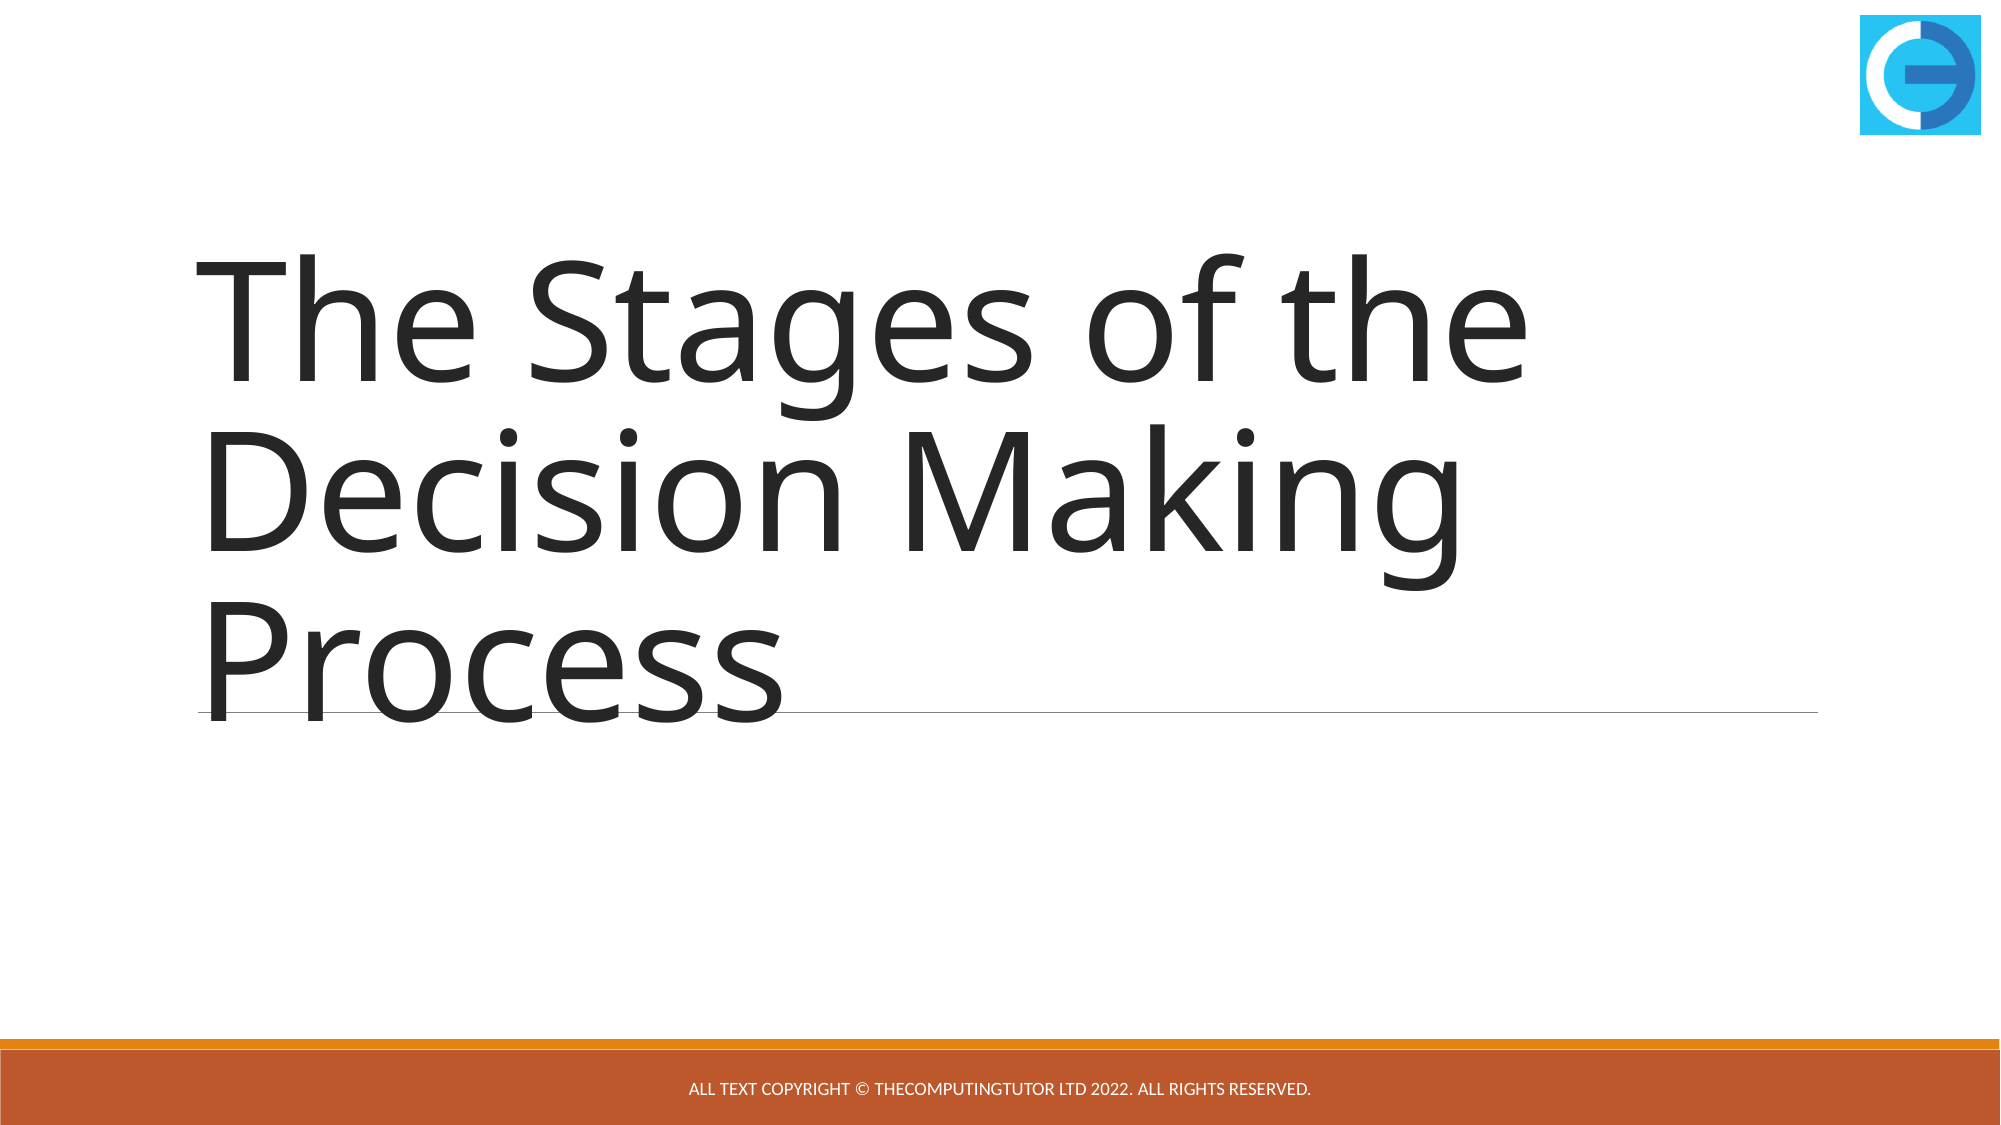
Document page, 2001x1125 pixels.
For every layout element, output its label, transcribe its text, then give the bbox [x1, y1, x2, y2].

footer All text copyright © TheComputingTutor Ltd 2022. All rights Reserved. [604, 1059, 1396, 1120]
picture [1860, 15, 1982, 136]
subtitle ©TheComputingTutor [180, 857, 1831, 1045]
title The Stages of the Decision Making Process [180, 124, 1830, 763]
